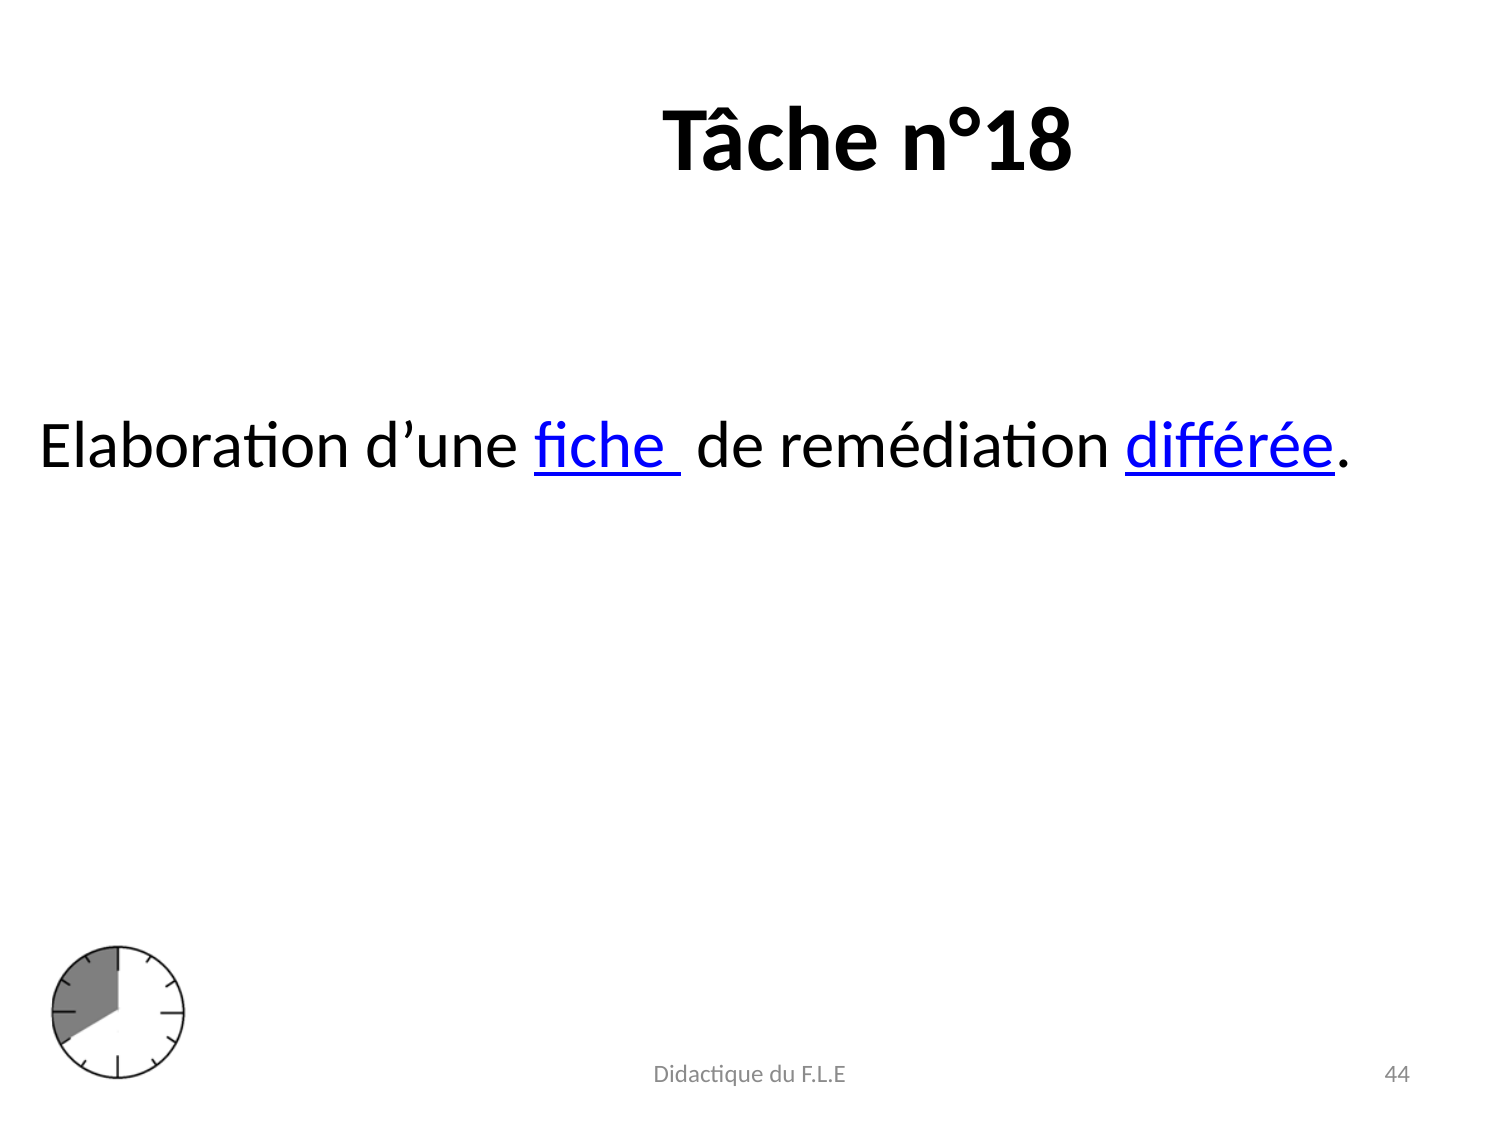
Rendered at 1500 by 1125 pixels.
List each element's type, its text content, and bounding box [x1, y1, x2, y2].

title Tâche n°18 [275, 50, 1463, 218]
footer Didactique du F.L.E [512, 1042, 988, 1103]
picture [46, 937, 198, 1088]
list Elaboration d’une fiche de remédiation différée. [24, 299, 1463, 1063]
slide_number 44 [1074, 1042, 1425, 1103]
